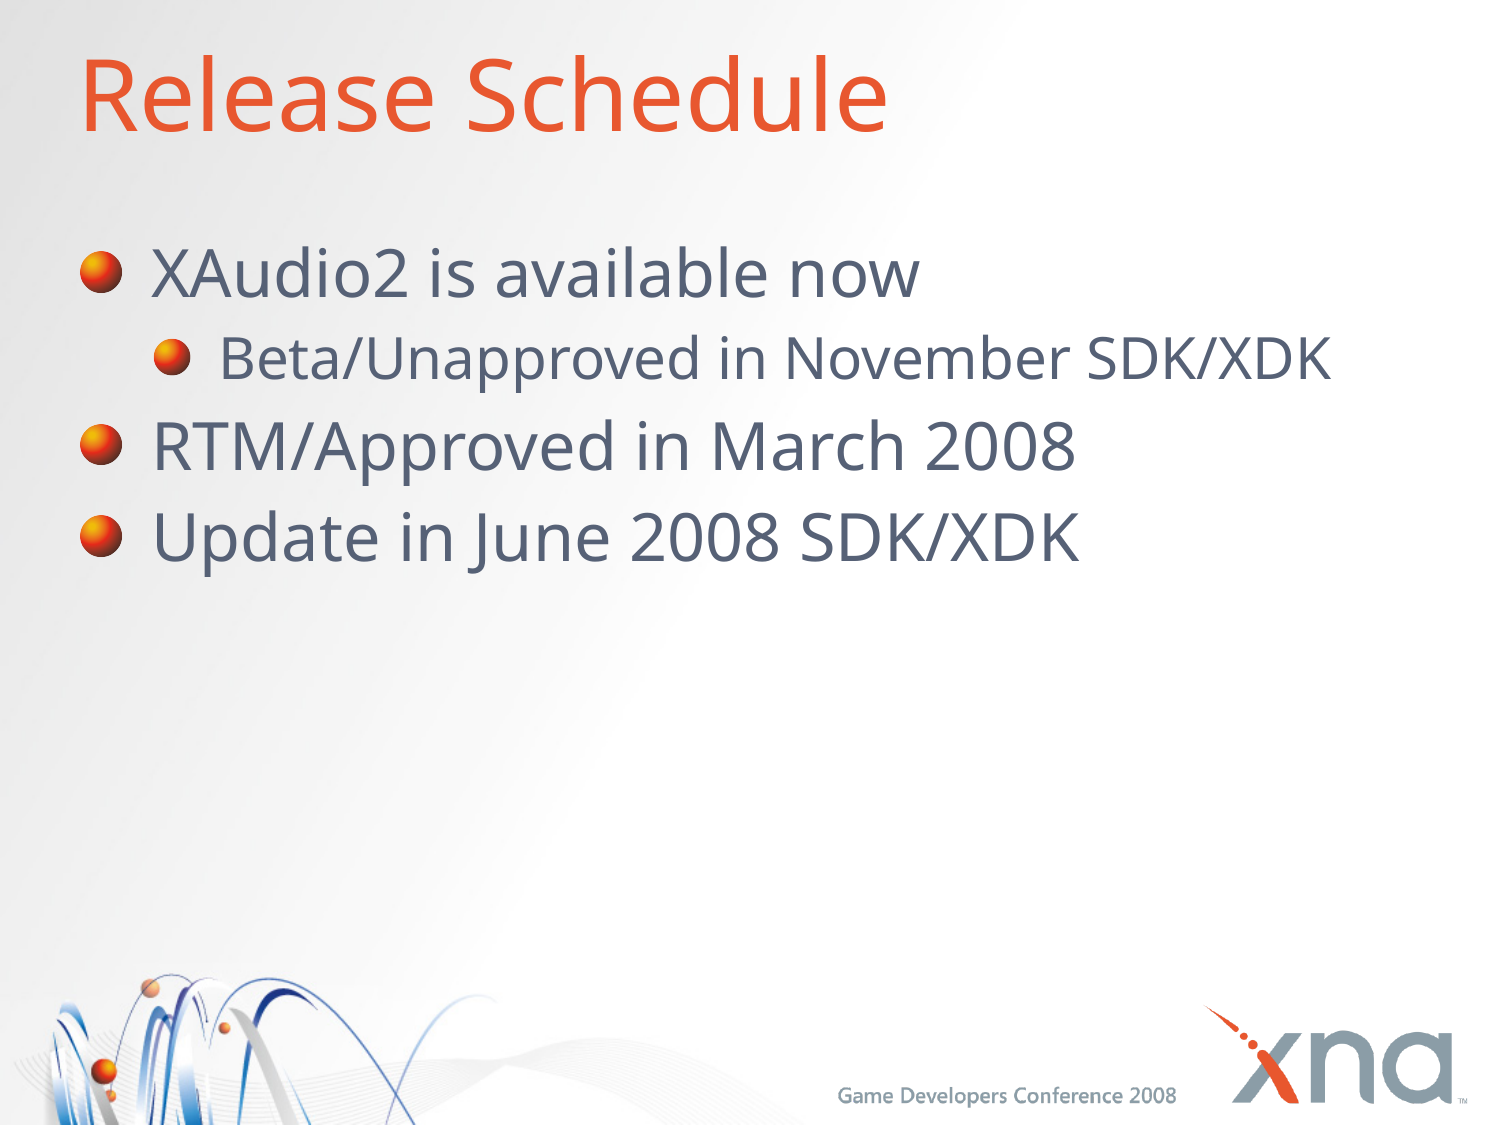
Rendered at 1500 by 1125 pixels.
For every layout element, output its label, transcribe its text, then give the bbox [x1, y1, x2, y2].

list XAudio2 is available now Beta/Unapproved in November SDK/XDK RTM/Approved in March 2008 Update in June 2008 SDK/XDK [62, 232, 1448, 596]
picture [0, 0, 1500, 1125]
title Release Schedule [61, 37, 1460, 161]
